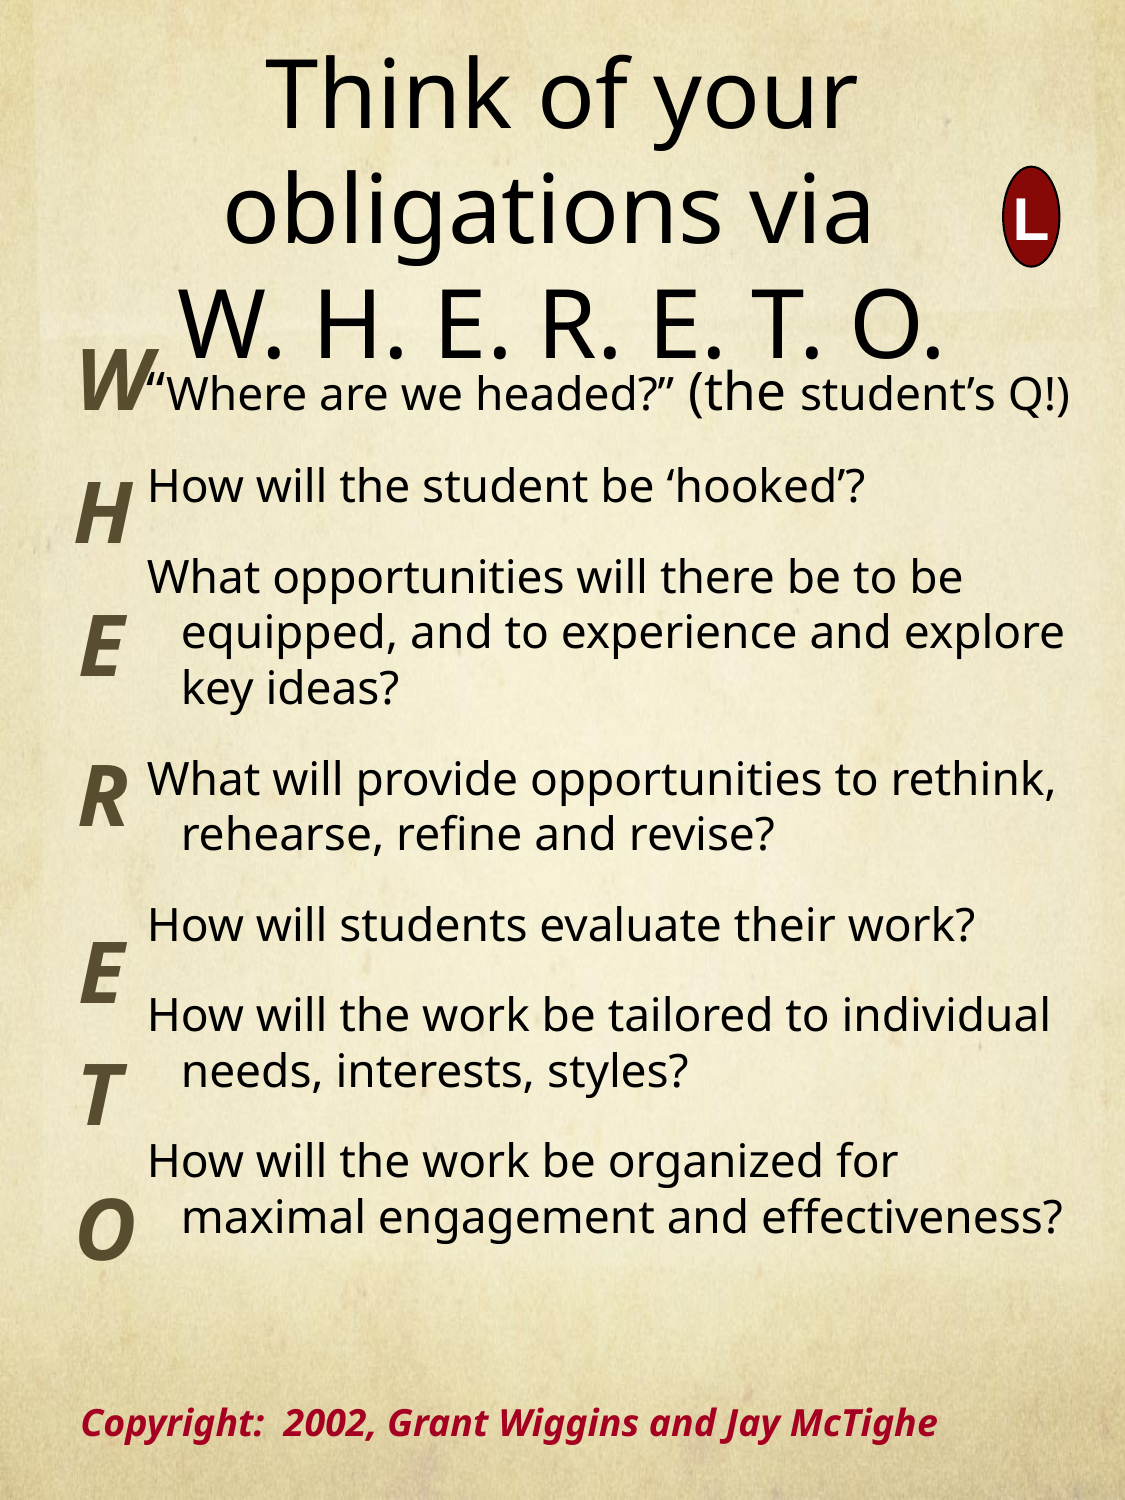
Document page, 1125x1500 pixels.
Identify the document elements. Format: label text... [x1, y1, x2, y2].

text_box E [63, 584, 140, 702]
picture [0, 0, 1125, 1500]
text_box H [58, 450, 149, 568]
text_box Copyright: 2002, Grant Wiggins and Jay McTighe [65, 1391, 1068, 1497]
text_box W [60, 317, 167, 435]
text_box L [1003, 166, 1060, 267]
text_box E [63, 910, 140, 1028]
text_box T [61, 1032, 137, 1151]
text_box O [59, 1167, 152, 1285]
title Think of your obligations via W. H. E. R. E. T. O. [112, 110, 1013, 300]
text_box R [62, 734, 145, 852]
list “Where are we headed?” (the student’s Q!) How will the student be ‘hooked’? What opportunities will there be to be equipped, and to experience and explore key ideas? What will provide opportunities to rethink, rehearse, refine and revise? How will students evaluate their work? How will the work be tailored to individual needs, interests, styles? How will the work be organized for maximal engagement and effectiveness? [121, 350, 1086, 1334]
